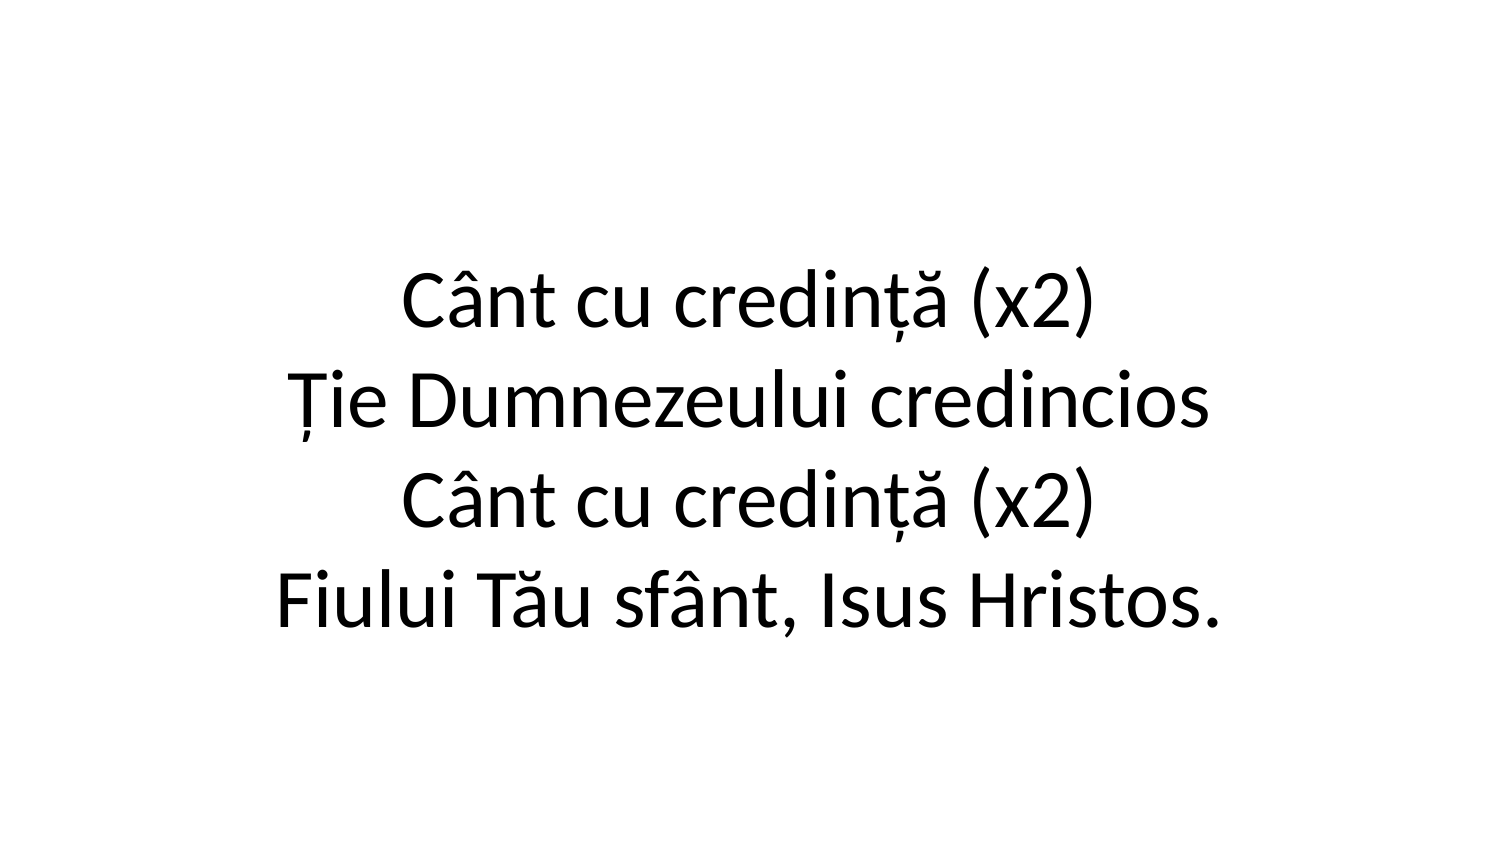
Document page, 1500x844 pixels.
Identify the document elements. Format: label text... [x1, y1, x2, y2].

text_box Cânt cu credință (x2) Ție Dumnezeului credincios Cânt cu credință (x2) Fiului Tău sfânt, Isus Hristos. [260, 192, 1240, 652]
